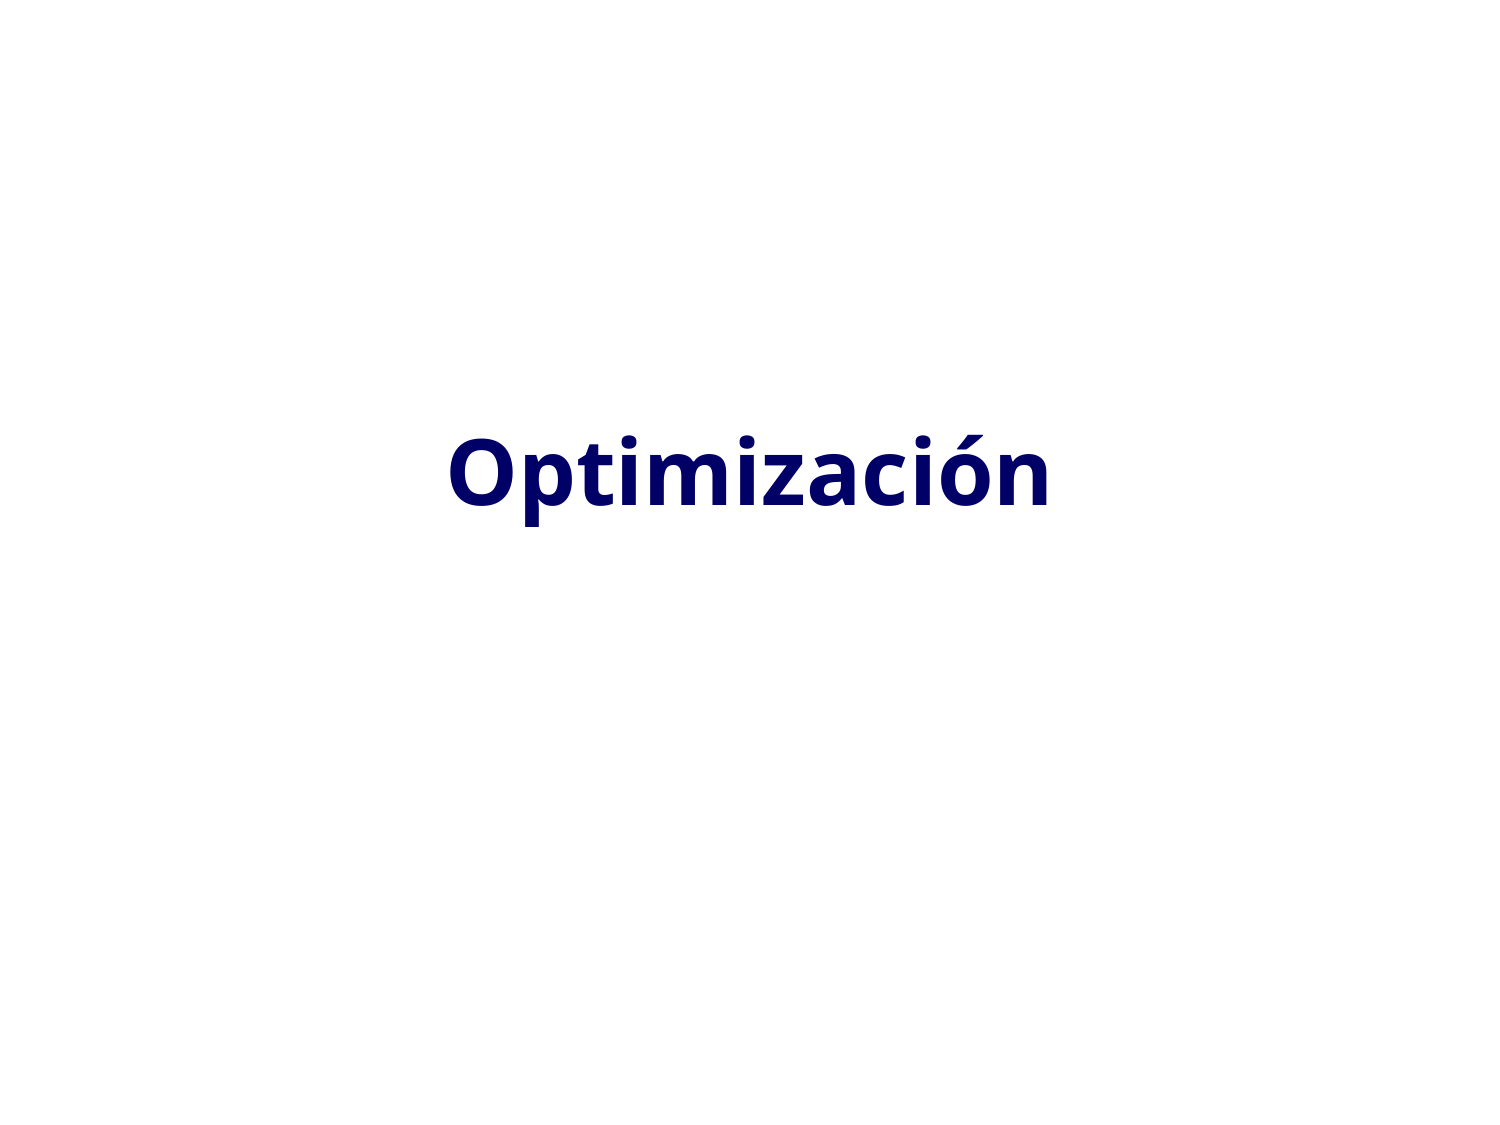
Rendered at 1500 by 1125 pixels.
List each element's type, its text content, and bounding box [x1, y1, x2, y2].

title Optimización [112, 374, 1388, 563]
